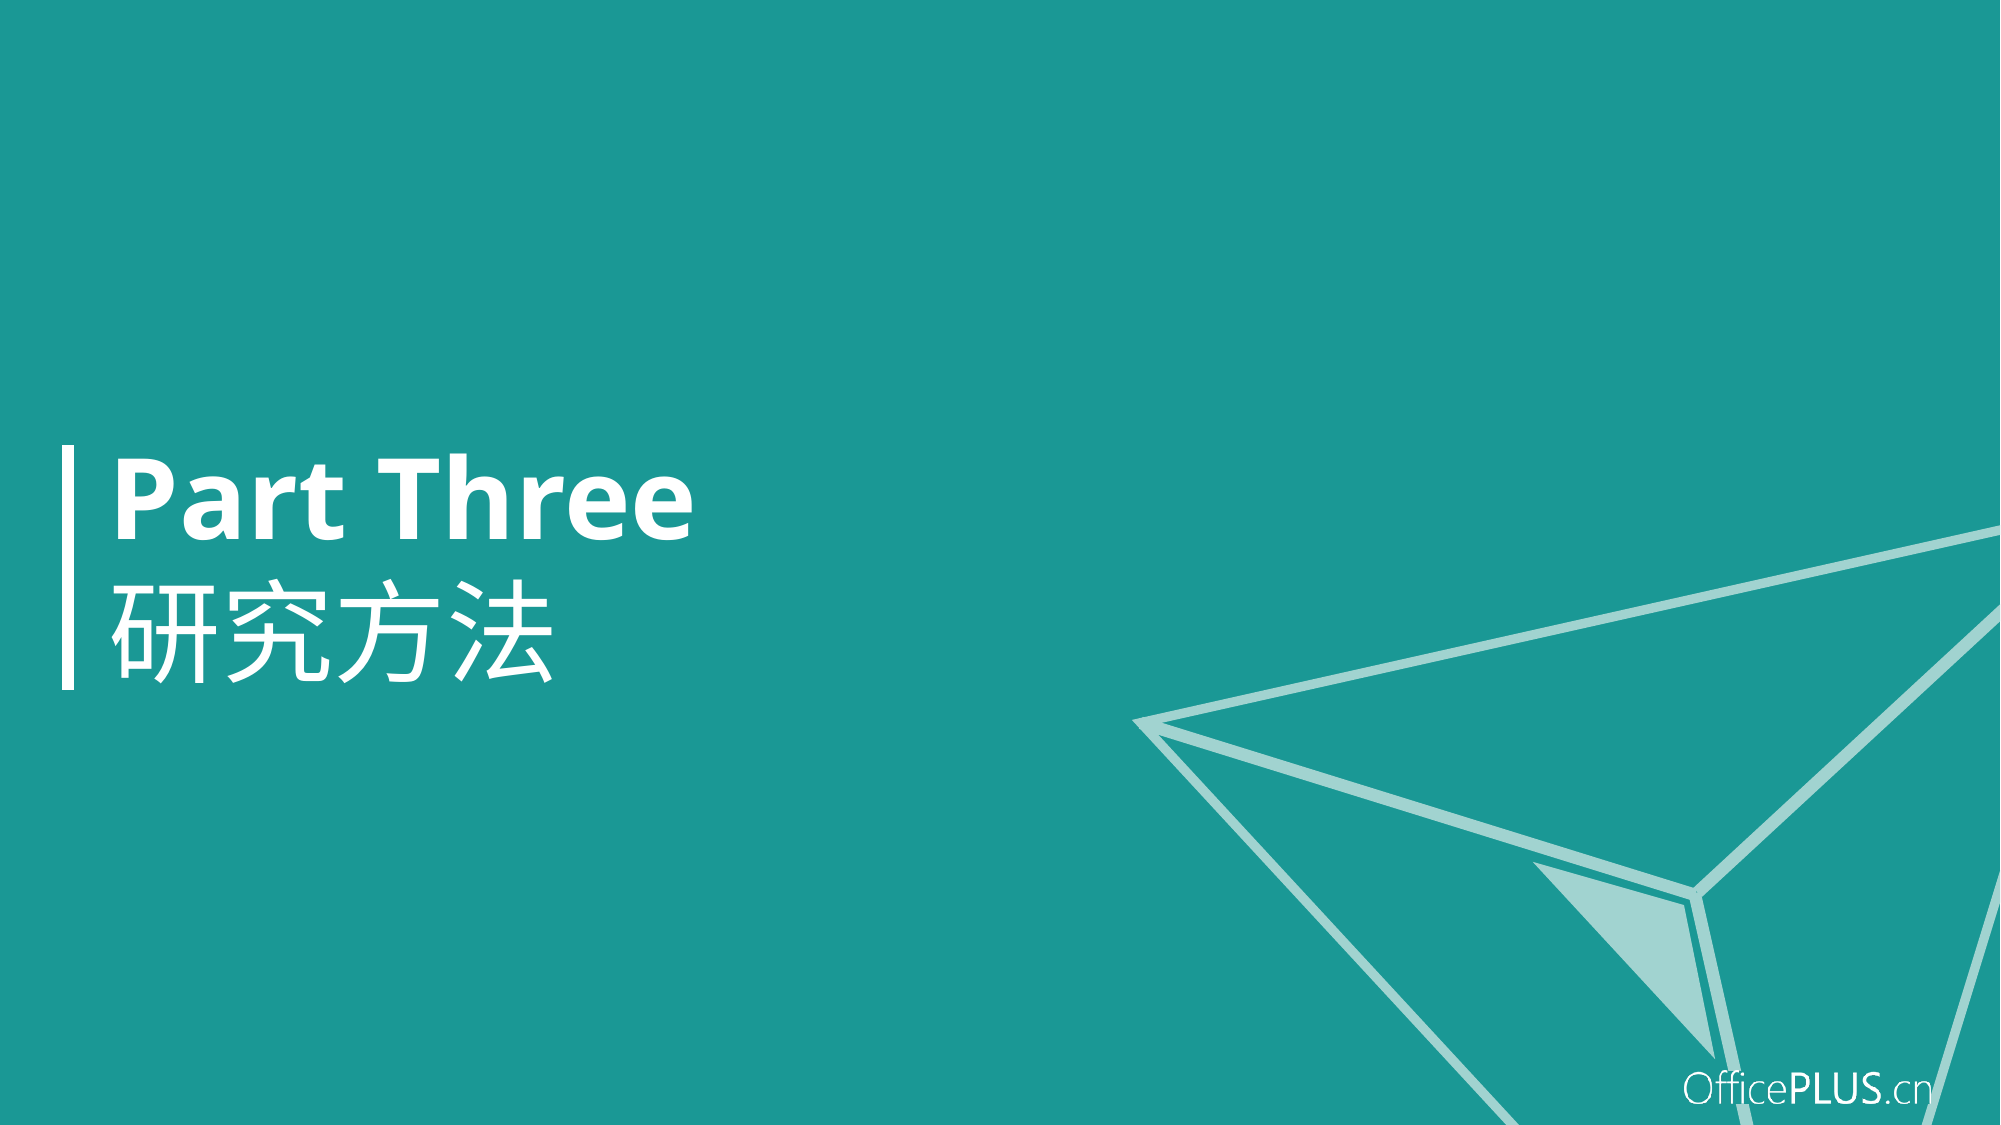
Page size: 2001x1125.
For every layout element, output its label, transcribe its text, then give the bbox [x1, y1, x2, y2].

text_box Part Three 研究方法 [94, 419, 1050, 705]
picture [1684, 1070, 1931, 1104]
